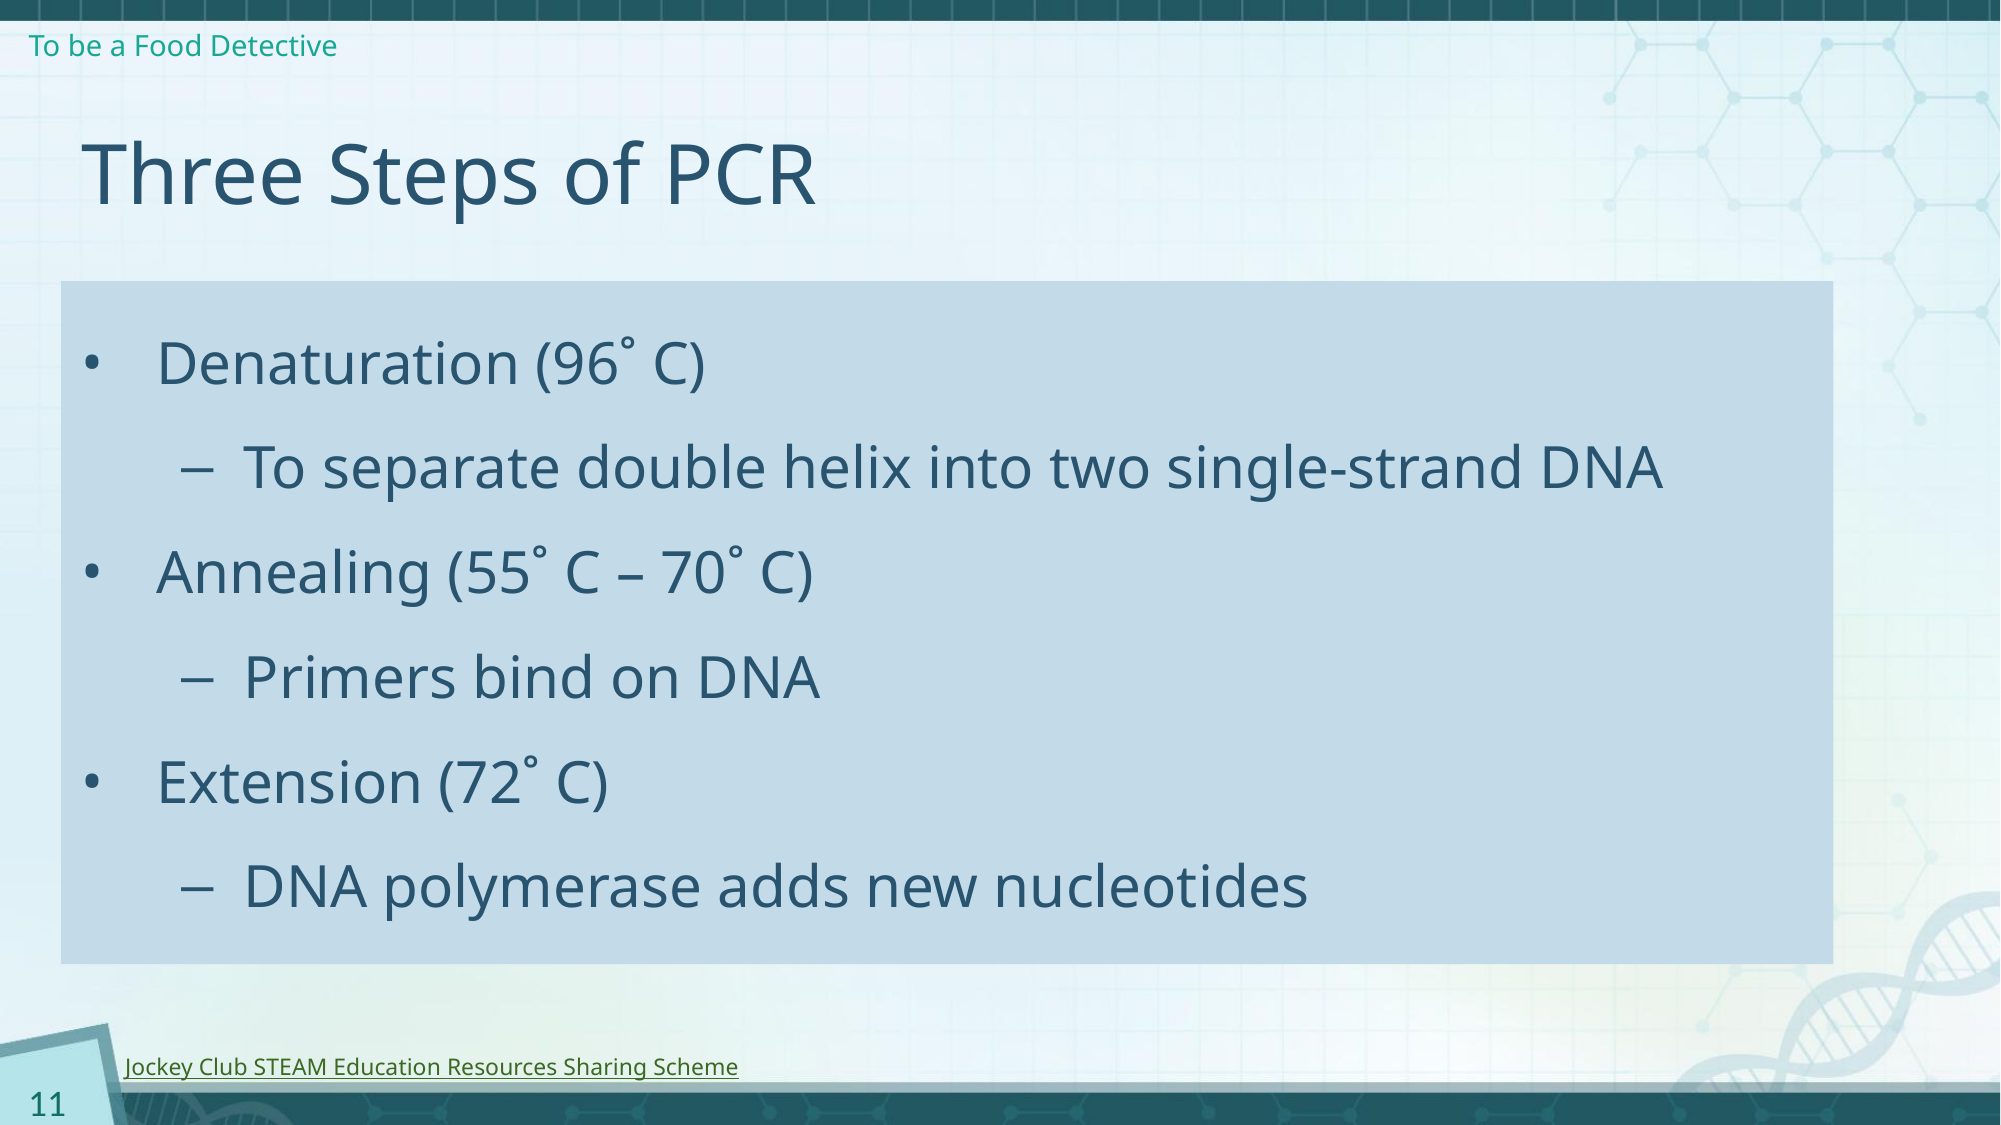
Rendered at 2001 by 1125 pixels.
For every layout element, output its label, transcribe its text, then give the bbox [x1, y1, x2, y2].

slide_number 11 [0, 1071, 96, 1125]
list Denaturation (96˚ C) To separate double helix into two single-strand DNA Annealing (55˚ C – 70˚ C) Primers bind on DNA Extension (72˚ C) DNA polymerase adds new nucleotides [61, 281, 1834, 965]
title Three Steps of PCR [61, 63, 1571, 279]
picture [0, 0, 2001, 1125]
